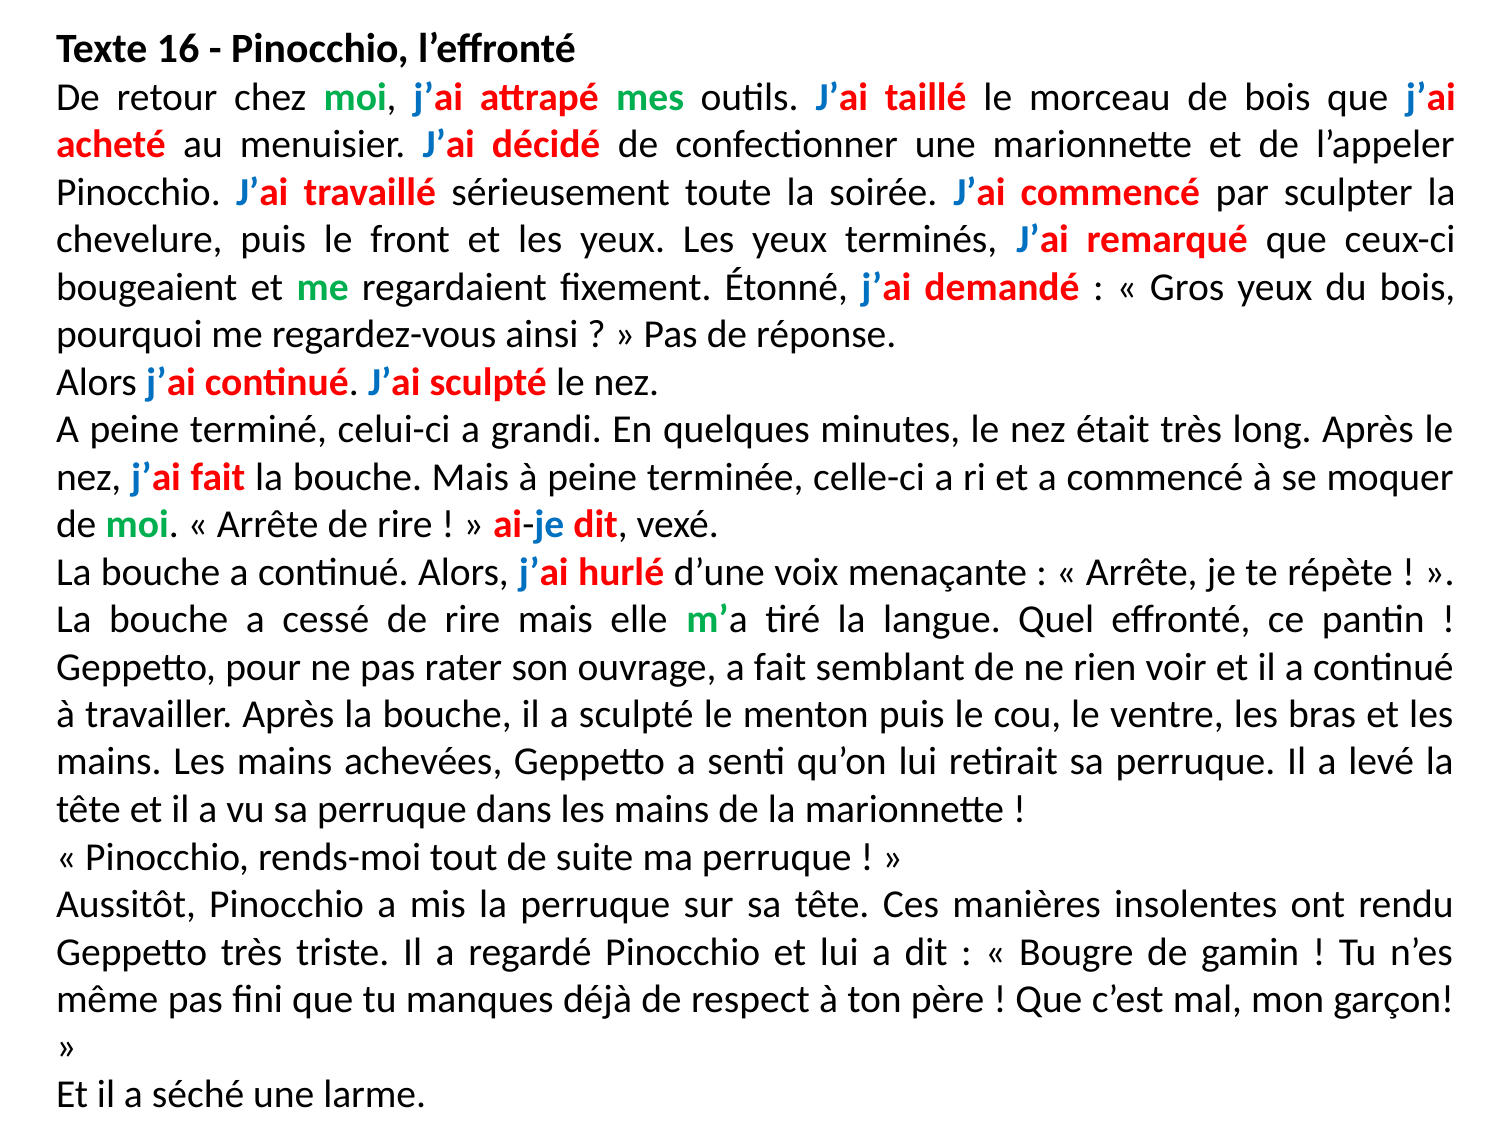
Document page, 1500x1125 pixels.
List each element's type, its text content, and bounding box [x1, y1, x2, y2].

text_box Texte 16 - Pinocchio, l’effronté De retour chez moi, j’ai attrapé mes outils. J’ai taillé le morceau de bois que j’ai acheté au menuisier. J’ai décidé de confectionner une marionnette et de l’appeler Pinocchio. J’ai travaillé sérieusement toute la soirée. J’ai commencé par sculpter la chevelure, puis le front et les yeux. Les yeux terminés, J’ai remarqué que ceux-ci bougeaient et me regardaient fixement. Étonné, j’ai demandé : « Gros yeux du bois, pourquoi me regardez-vous ainsi ? » Pas de réponse. Alors j’ai continué. J’ai sculpté le nez. A peine terminé, celui-ci a grandi. En quelques minutes, le nez était très long. Après le nez, j’ai fait la bouche. Mais à peine terminée, celle-ci a ri et a commencé à se moquer de moi. « Arrête de rire ! » ai-je dit, vexé. La bouche a continué. Alors, j’ai hurlé d’une voix menaçante : « Arrête, je te répète ! ». La bouche a cessé de rire mais elle m’a tiré la langue. Quel effronté, ce pantin ! Geppetto, pour ne pas rater son ouvrage, a fait semblant de ne rien voir et il a continué à travailler. Après la bouche, il a sculpté le menton puis le cou, le ventre, les bras et les mains. Les mains achevées, Geppetto a senti qu’on lui retirait sa perruque. Il a levé la tête et il a vu sa perruque dans les mains de la marionnette ! « Pinocchio, rends-moi tout de suite ma perruque ! » Aussitôt, Pinocchio a mis la perruque sur sa tête. Ces manières insolentes ont rendu Geppetto très triste. Il a regardé Pinocchio et lui a dit : « Bougre de gamin ! Tu n’es même pas fini que tu manques déjà de respect à ton père ! Que c’est mal, mon garçon! » Et il a séché une larme. [41, 13, 1471, 1123]
